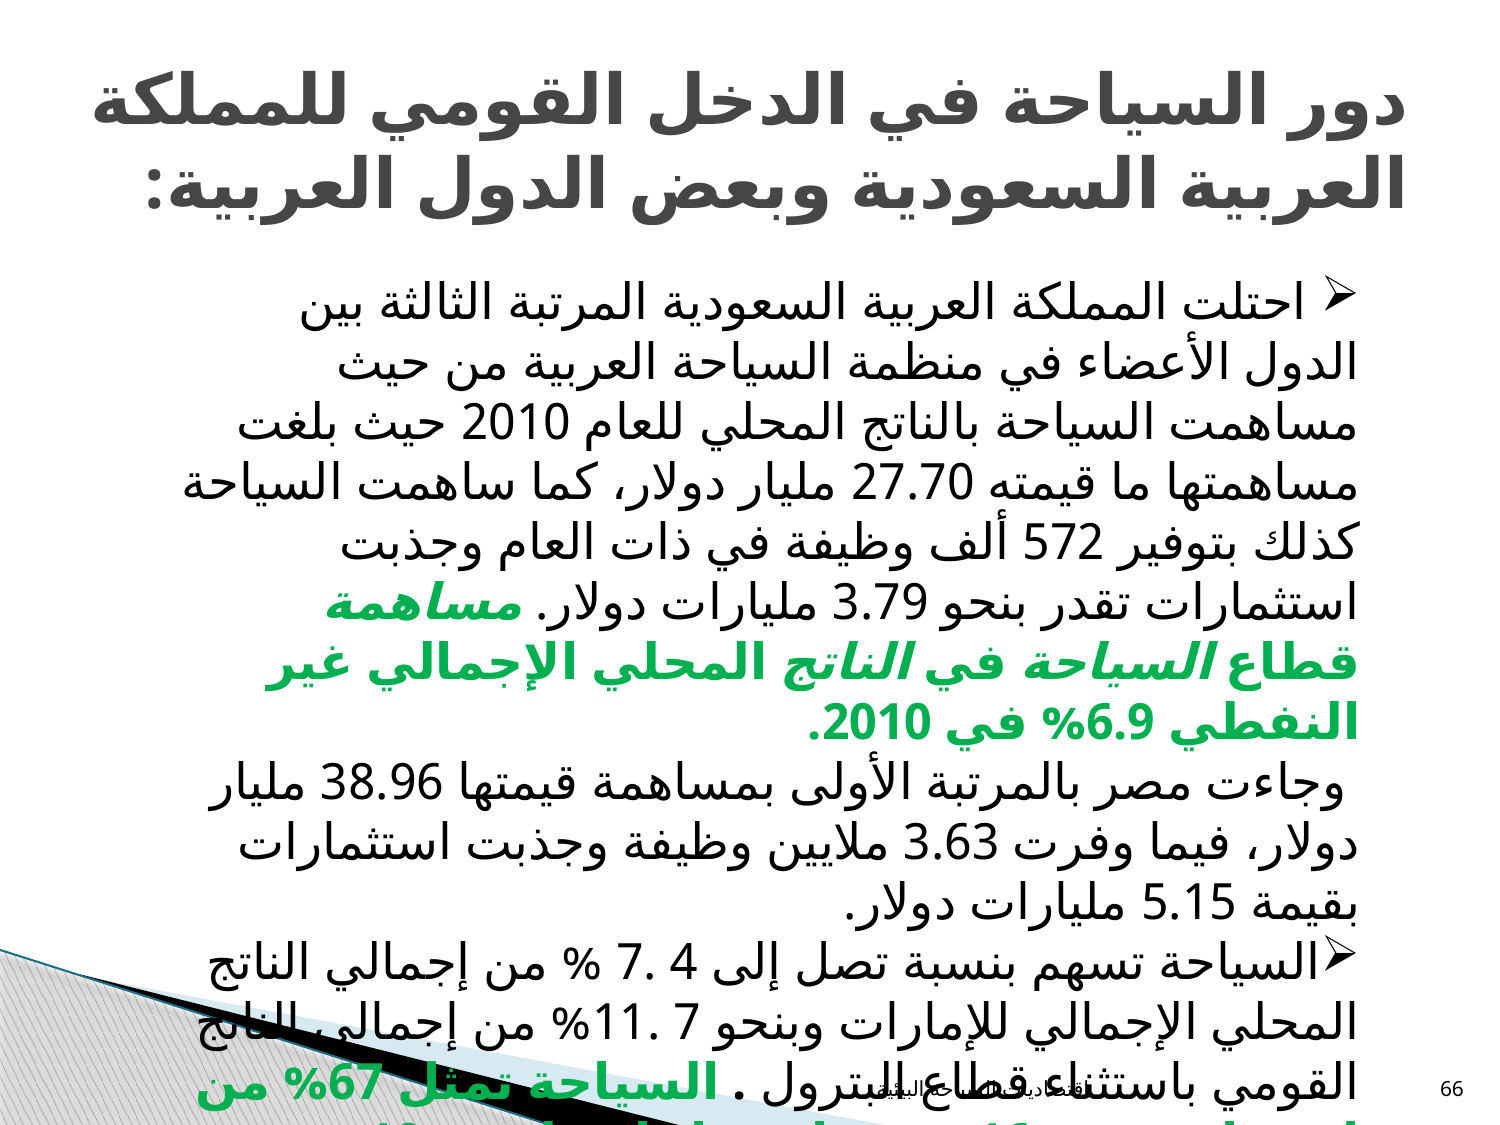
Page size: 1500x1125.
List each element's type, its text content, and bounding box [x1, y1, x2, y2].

slide_number 166 [0, 953, 162, 1006]
slide_number 66 [1418, 1051, 1479, 1112]
title دور السياحة في الدخل القومي للمملكة العربية السعودية وبعض الدول العربية: [75, 45, 1425, 233]
text_box احتلت المملكة العربية السعودية المرتبة الثالثة بين الدول الأعضاء في منظمة السياحة العربية من حيث مساهمت السياحة بالناتج المحلي للعام 2010 حيث بلغت مساهمتها ما قيمته 27.70 مليار دولار، كما ساهمت السياحة كذلك بتوفير 572 ألف وظيفة في ذات العام وجذبت استثمارات تقدر بنحو 3.79 مليارات دولار. مساهمة قطاع السياحة في الناتج المحلي الإجمالي غير النفطي 6.9% في 2010. وجاءت مصر بالمرتبة الأولى بمساهمة قيمتها 38.96 مليار دولار، فيما وفرت 3.63 ملايين وظيفة وجذبت استثمارات بقيمة 5.15 مليارات دولار. السياحة تسهم بنسبة تصل إلى 4 .7 % من إجمالي الناتج المحلي الإجمالي للإمارات وبنحو 7 .11% من إجمالي الناتج القومي باستثناء قطاع البترول . السياحة تمثل 67% من اقتصاد دبي و 16% من اقتصاد ابوظبي و10% من اقتصاد الشارقة. [162, 262, 1375, 1125]
footer اقتصاديات السياحة البيئية [718, 1051, 1105, 1112]
